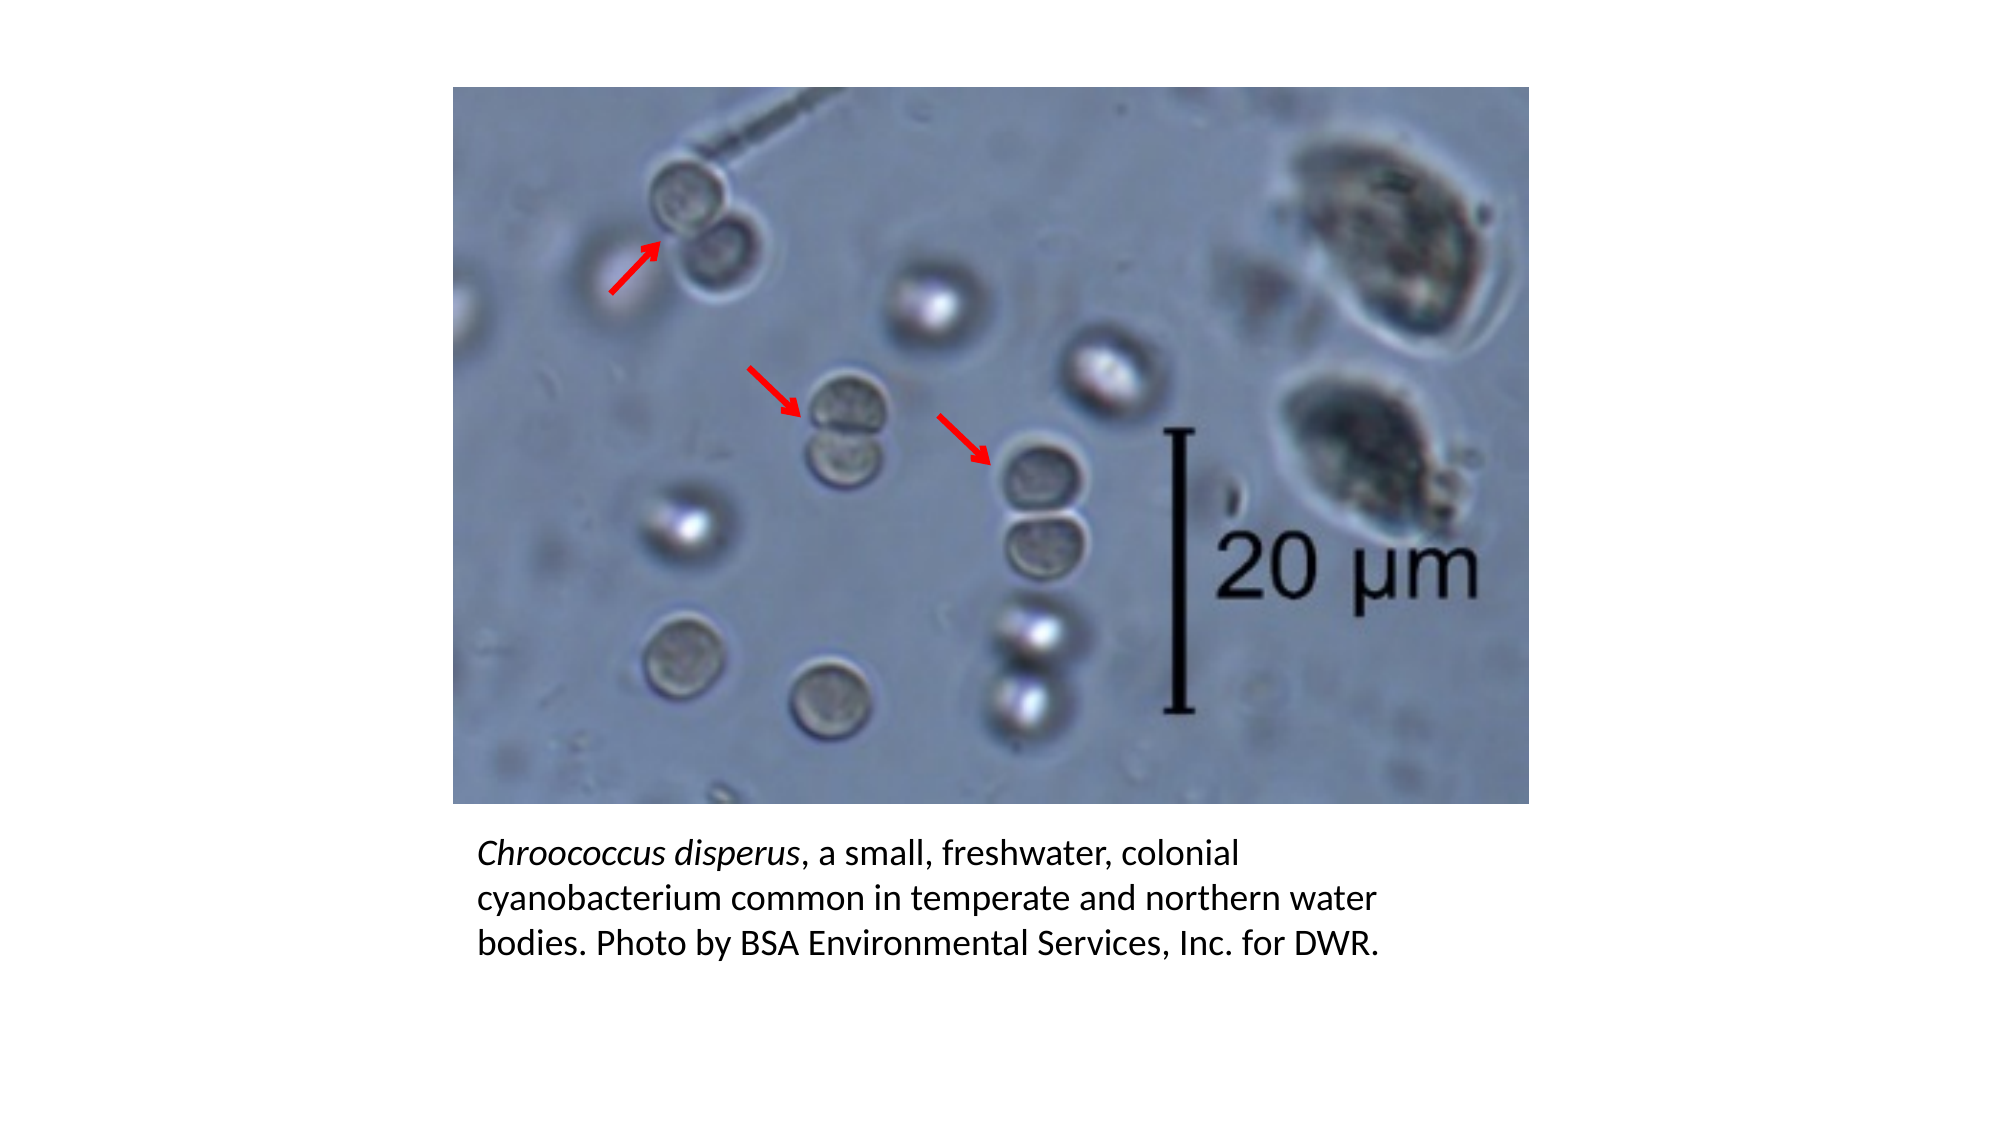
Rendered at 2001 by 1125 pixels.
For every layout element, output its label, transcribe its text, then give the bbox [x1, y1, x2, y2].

text_box Chroococcus disperus, a small, freshwater, colonial cyanobacterium common in temperate and northern water bodies. Photo by BSA Environmental Services, Inc. for DWR. [462, 820, 1504, 971]
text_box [453, 87, 1529, 804]
